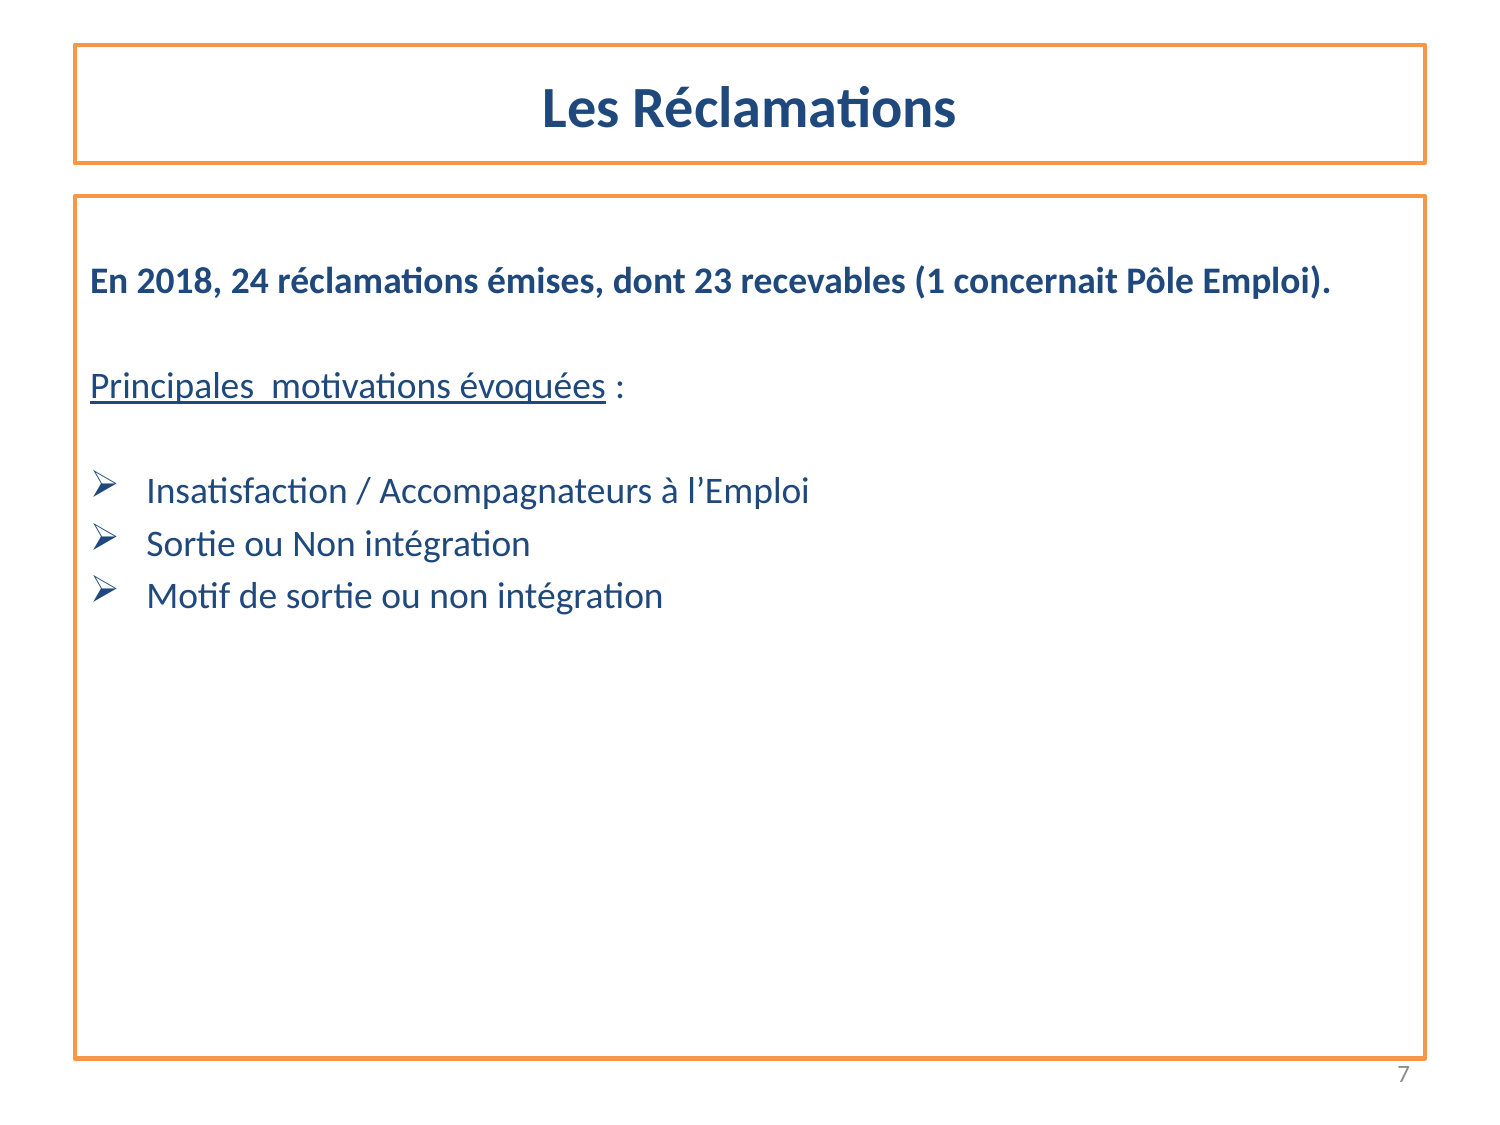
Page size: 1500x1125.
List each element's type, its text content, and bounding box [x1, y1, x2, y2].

list En 2018, 24 réclamations émises, dont 23 recevables (1 concernait Pôle Emploi). Principales motivations évoquées : Insatisfaction / Accompagnateurs à l’Emploi Sortie ou Non intégration Motif de sortie ou non intégration [73, 194, 1427, 1061]
title Les Réclamations [73, 43, 1427, 165]
slide_number 7 [1074, 1042, 1425, 1103]
